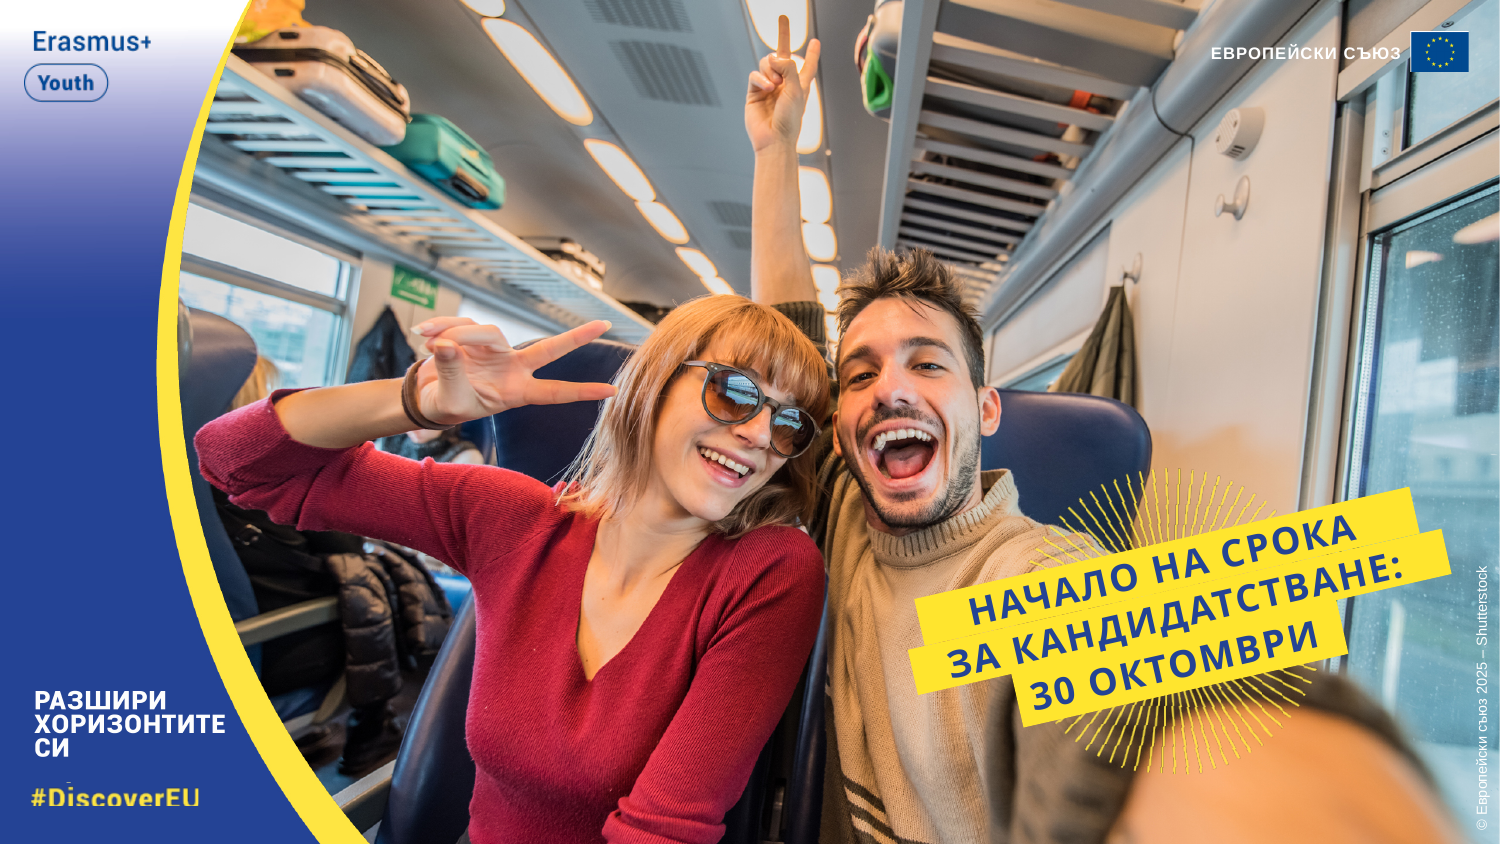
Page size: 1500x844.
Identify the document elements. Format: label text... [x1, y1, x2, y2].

picture [0, 0, 1500, 844]
list 30 октомври [1010, 598, 1349, 728]
list Начало на срока [914, 486, 1420, 645]
list за кандидатстване: [907, 528, 1452, 696]
